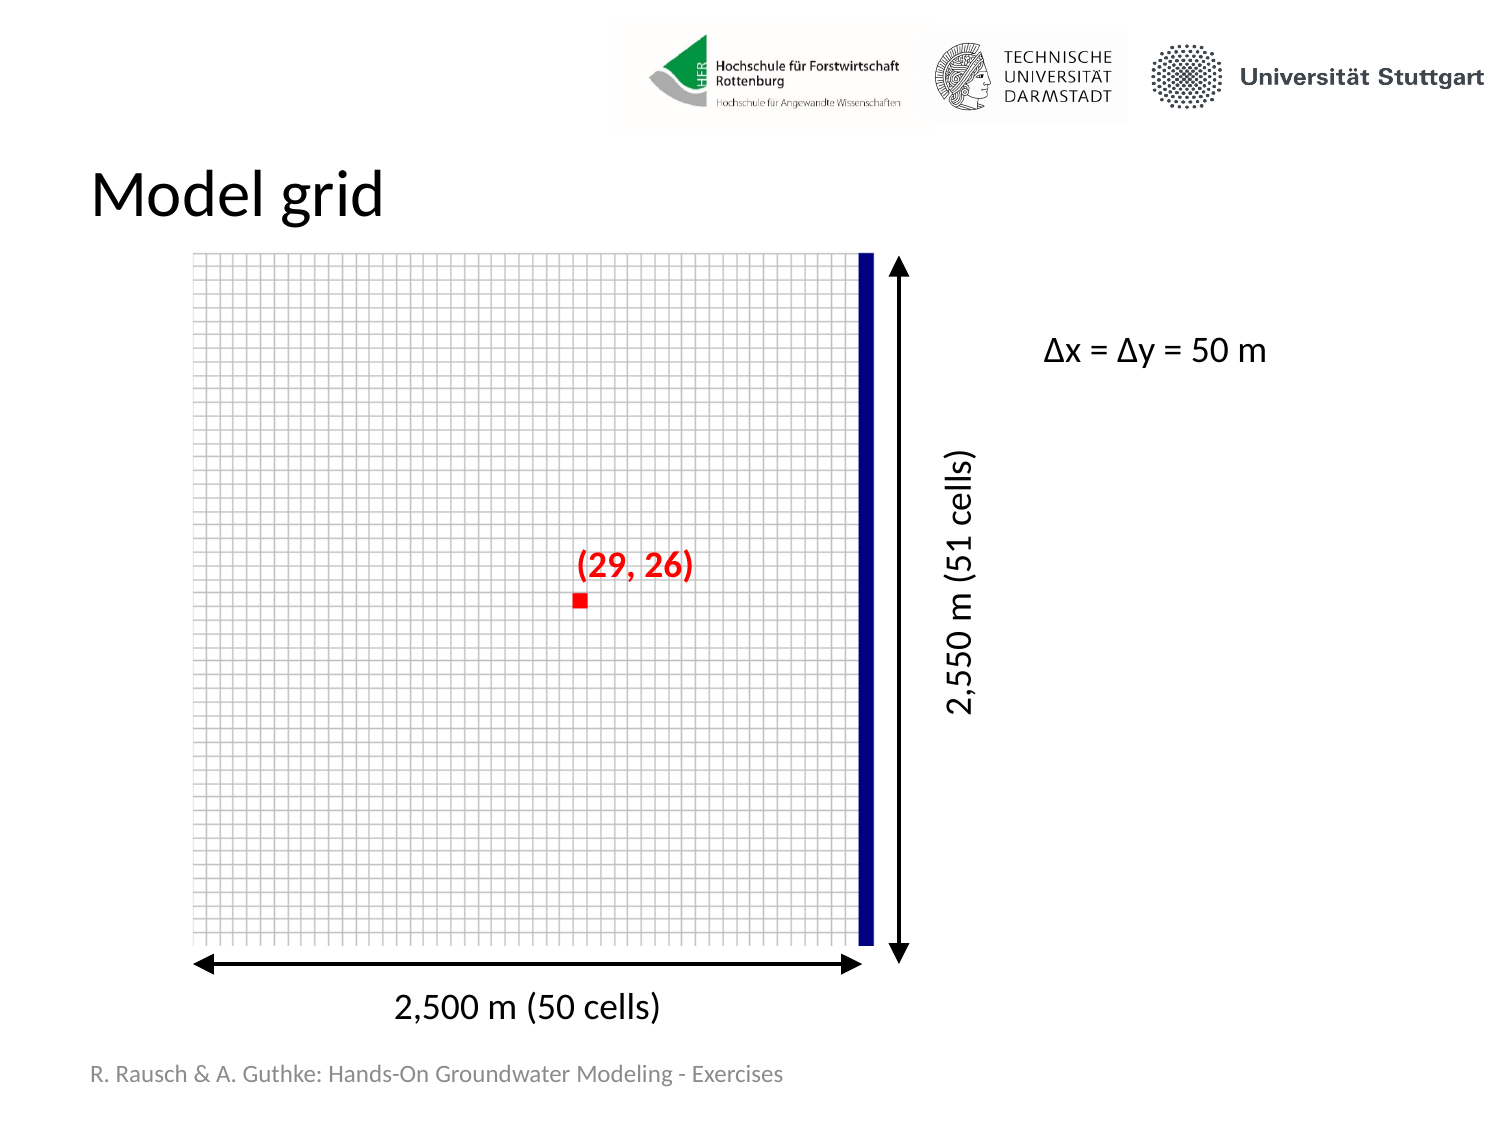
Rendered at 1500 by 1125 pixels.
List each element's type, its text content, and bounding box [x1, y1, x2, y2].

picture [1151, 44, 1491, 109]
text_box Δx = Δy = 50 m [972, 317, 1339, 378]
picture [192, 244, 893, 965]
picture [611, 22, 1129, 131]
text_box 2,550 m (51 cells) [925, 399, 986, 766]
title Model grid [75, 136, 1425, 244]
slide_number R. Rausch & A. Guthke: Hands-On Groundwater Modeling - Exercises [75, 1042, 916, 1103]
text_box 2,500 m (50 cells) [344, 974, 711, 1035]
